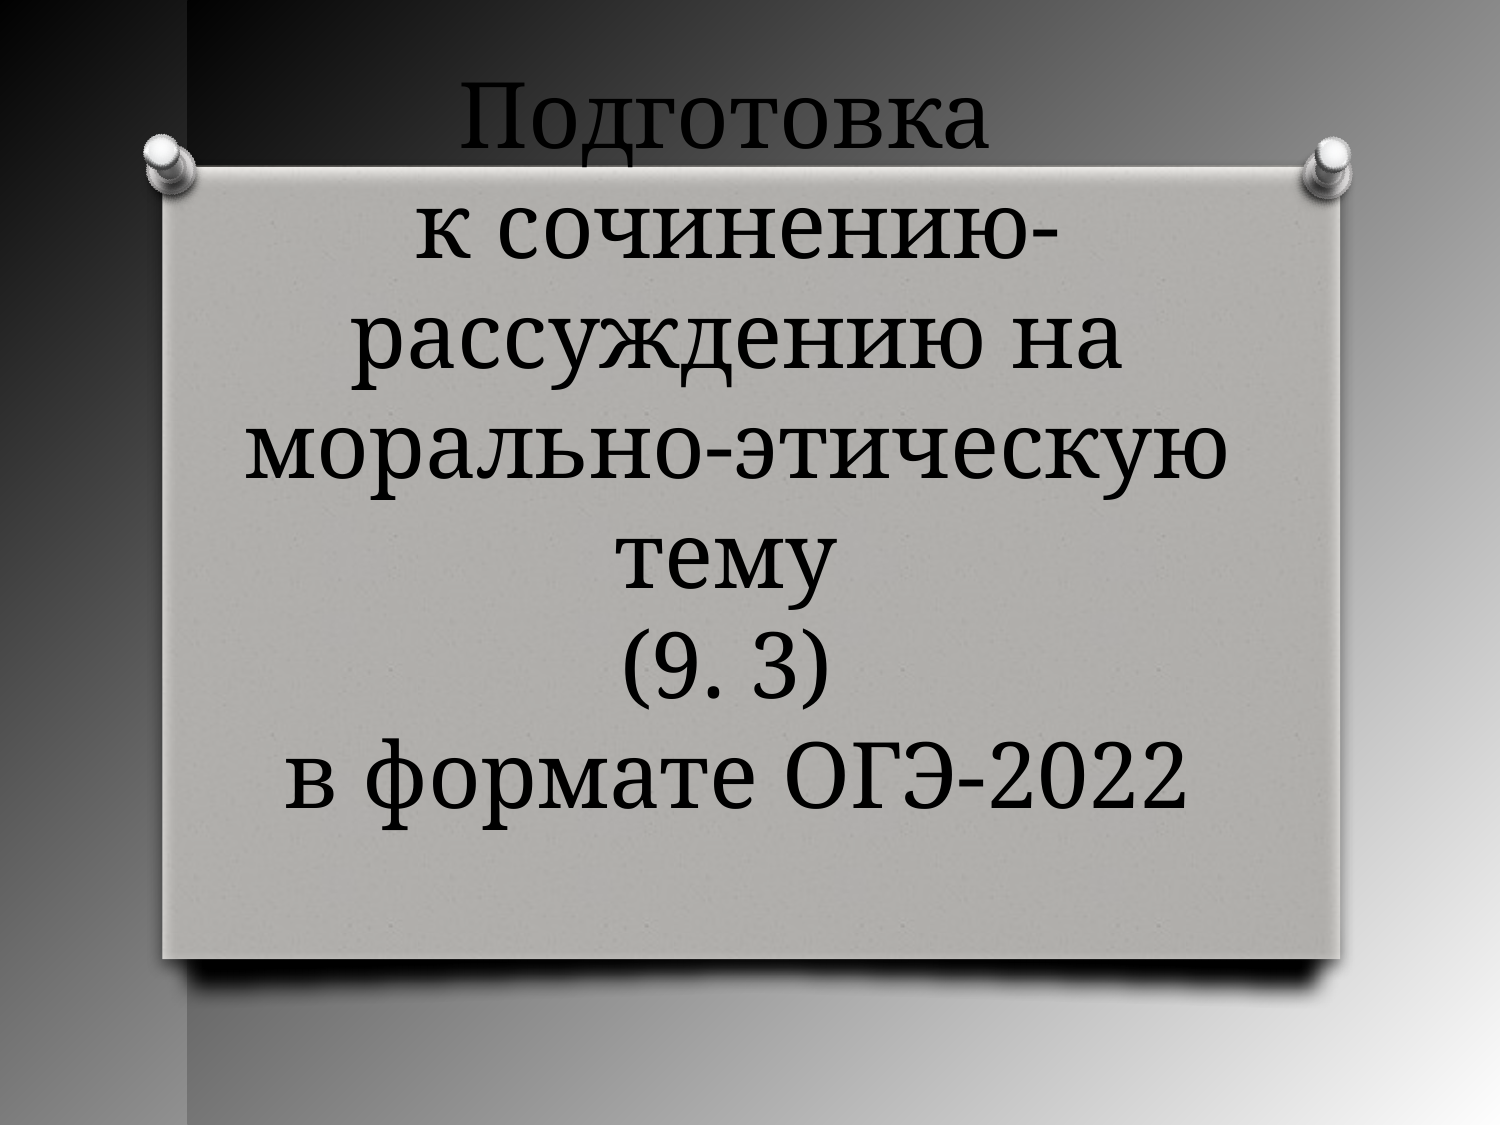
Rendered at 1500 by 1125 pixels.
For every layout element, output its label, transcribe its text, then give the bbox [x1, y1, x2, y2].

text_box Подготовка к сочинению-рассуждению на морально-этическую тему (9. 3) в формате ОГЭ-2022 [159, 208, 1317, 835]
picture [112, 100, 235, 208]
picture [1274, 109, 1396, 228]
text_box [283, 612, 1221, 863]
